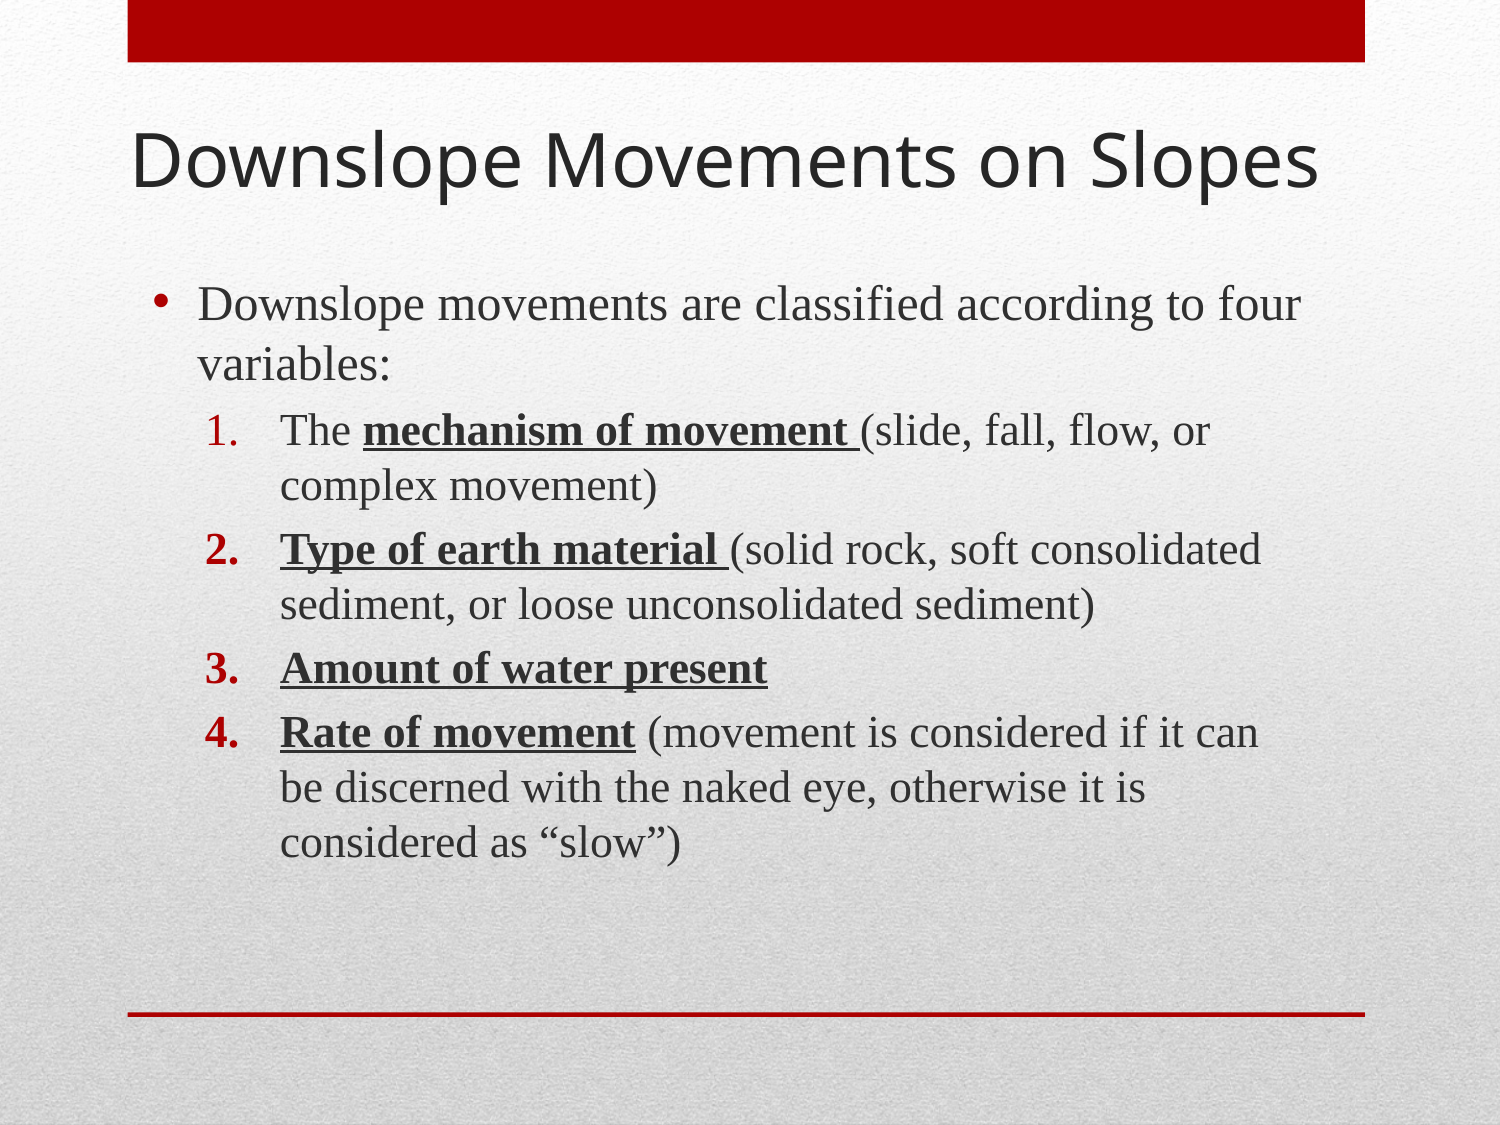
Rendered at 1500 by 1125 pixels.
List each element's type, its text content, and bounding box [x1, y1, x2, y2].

list Downslope movements are classified according to four variables: The mechanism of movement (slide, fall, flow, or complex movement) Type of earth material (solid rock, soft consolidated sediment, or loose unconsolidated sediment) Amount of water present Rate of movement (movement is considered if it can be discerned with the naked eye, otherwise it is considered as “slow”) [137, 212, 1325, 925]
title Downslope Movements on Slopes [99, 87, 1350, 211]
